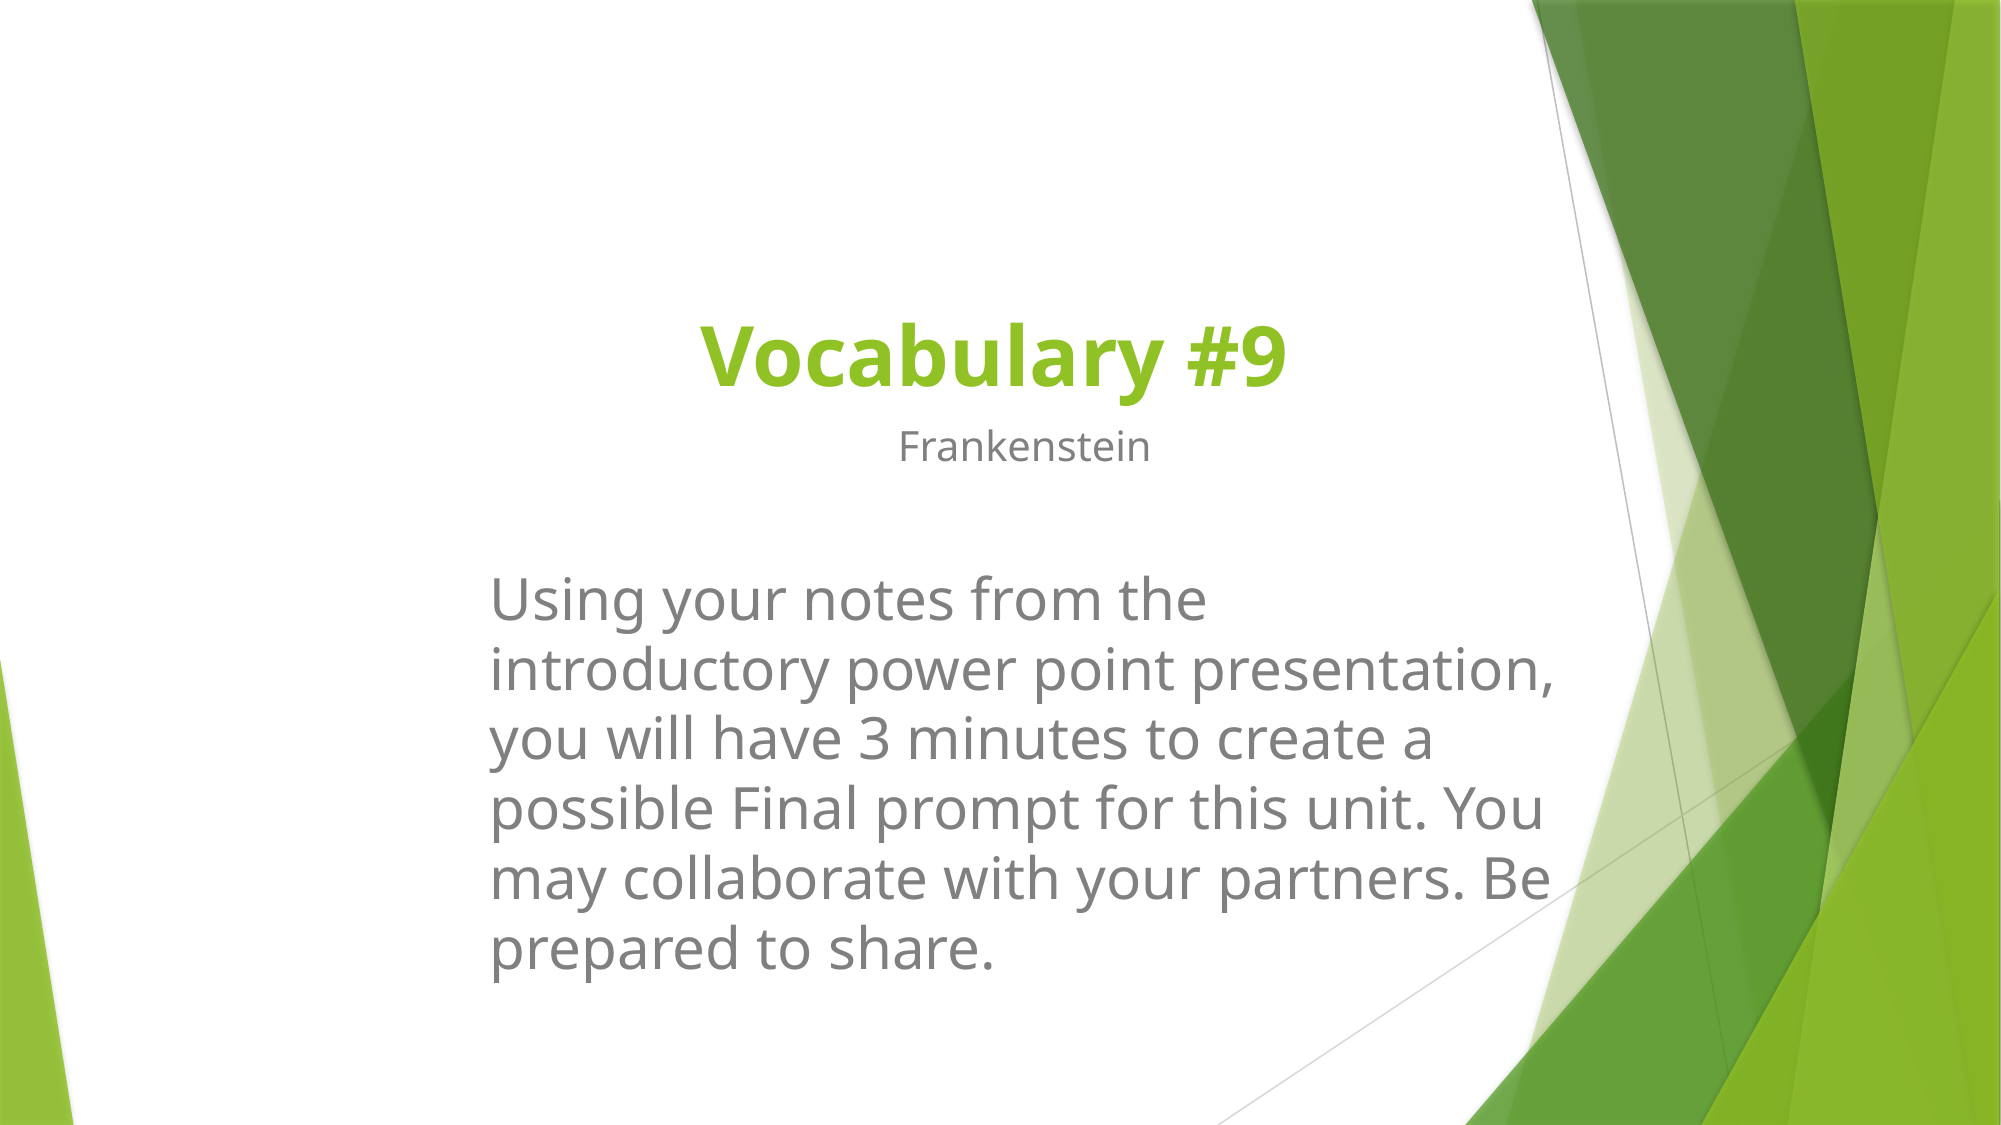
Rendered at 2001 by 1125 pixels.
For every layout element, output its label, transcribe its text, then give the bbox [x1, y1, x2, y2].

title Vocabulary #9 [450, 187, 1539, 411]
list Frankenstein Using your notes from the introductory power point presentation, you will have 3 minutes to create a possible Final prompt for this unit. You may collaborate with your partners. Be prepared to share. [474, 412, 1575, 1000]
